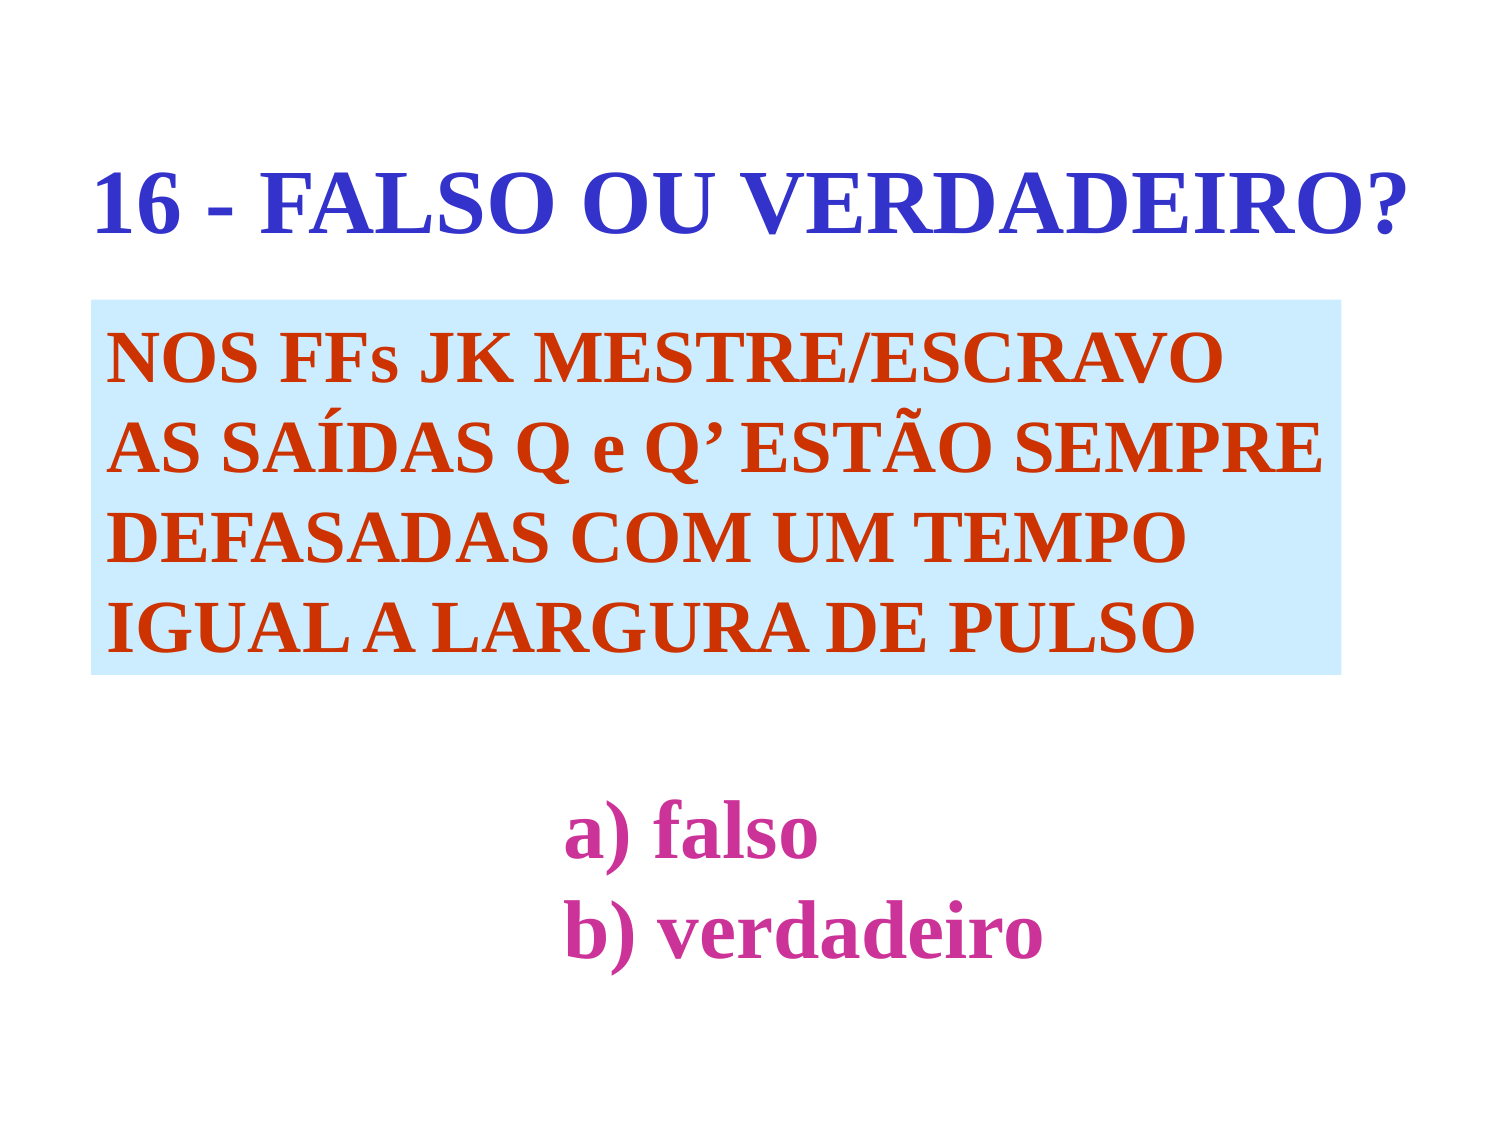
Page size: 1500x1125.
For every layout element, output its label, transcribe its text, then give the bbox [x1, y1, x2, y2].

text_box NOS FFs JK MESTRE/ESCRAVO AS SAÍDAS Q e Q’ ESTÃO SEMPRE DEFASADAS COM UM TEMPO IGUAL A LARGURA DE PULSO [91, 299, 1342, 675]
text_box a) falso b) verdadeiro [547, 767, 1061, 983]
text_box 16 - FALSO OU VERDADEIRO? [75, 134, 1429, 260]
